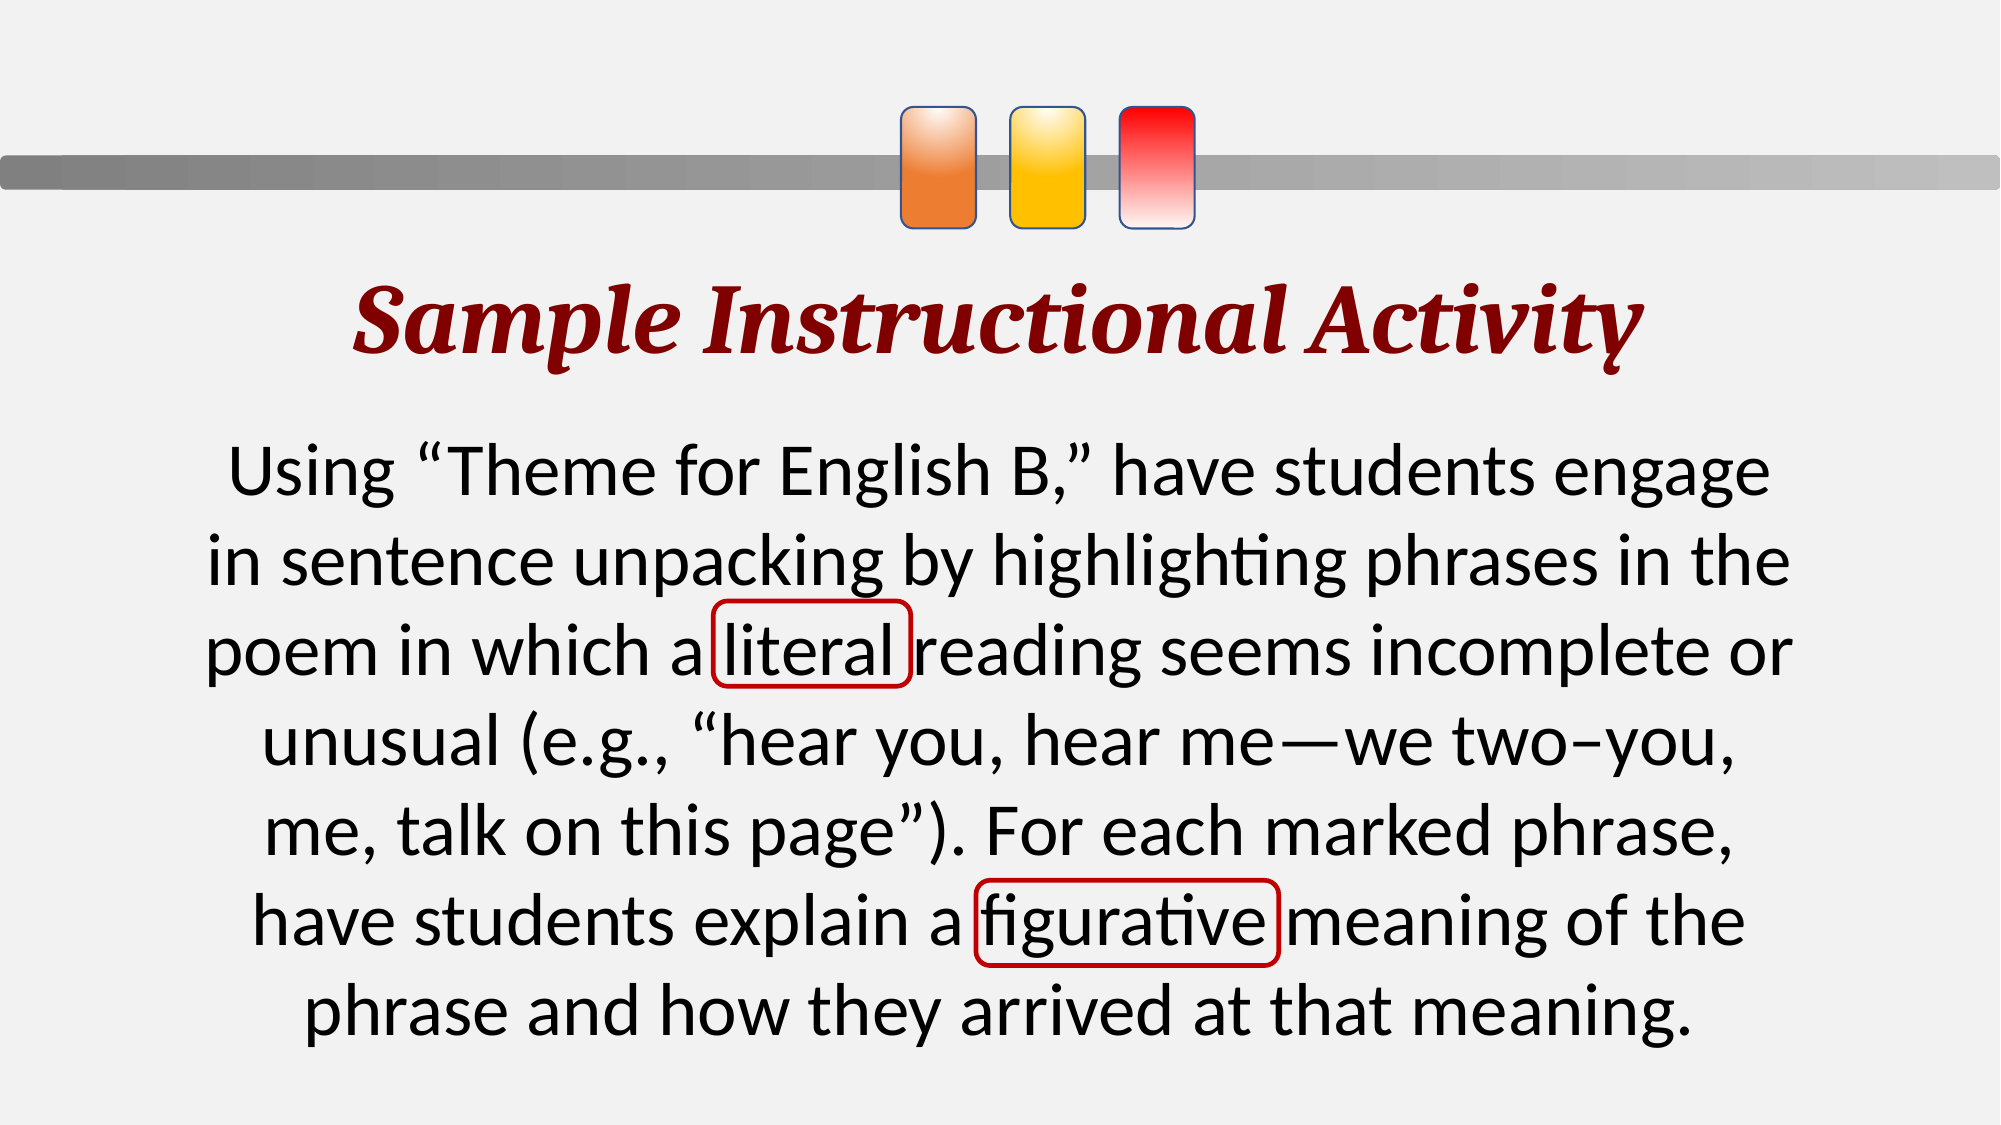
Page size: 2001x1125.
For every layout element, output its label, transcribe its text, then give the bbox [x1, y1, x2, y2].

text_box [1009, 105, 1087, 230]
text_box [1087, 154, 1118, 191]
text_box [1118, 105, 1196, 230]
text_box Using “Theme for English B,” have students engage in sentence unpacking by highlighting phrases in the poem in which a literal reading seems incomplete or unusual (e.g., “hear you, hear me—we two–you, me, talk on this page”). For each marked phrase, have students explain a figurative meaning of the phrase and how they arrived at that meaning. [181, 413, 1819, 1058]
text_box [0, 154, 899, 191]
text_box [899, 105, 978, 230]
text_box [712, 599, 912, 688]
text_box [974, 879, 1280, 967]
text_box [1196, 154, 2000, 191]
text_box [978, 154, 1009, 191]
text_box Sample Instructional Activity [108, 246, 1892, 381]
